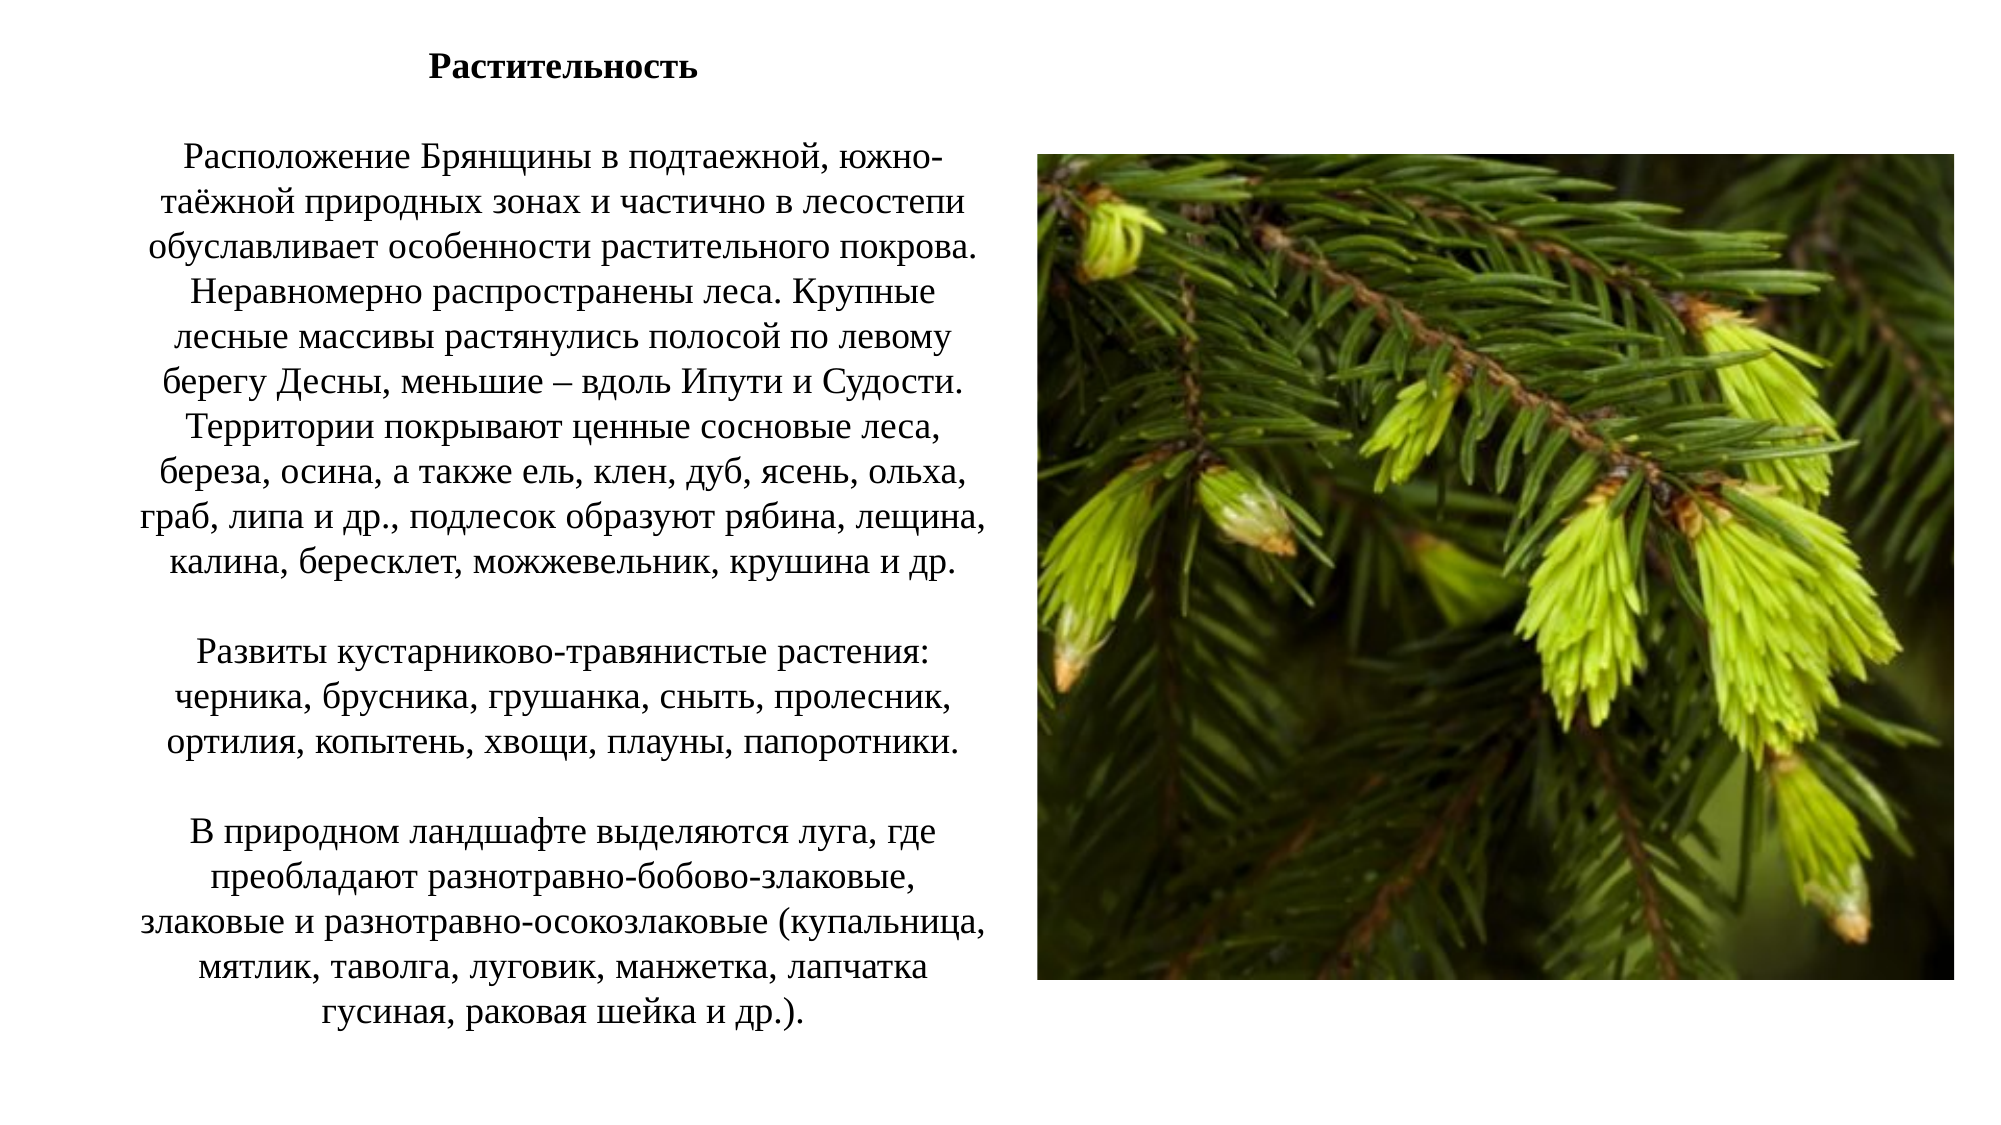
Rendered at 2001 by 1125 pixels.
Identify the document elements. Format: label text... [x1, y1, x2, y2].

text_box Растительность Расположение Брянщины в подтаежной, южно-таёжной природных зонах и частично в лесостепи обуславливает особенности растительного покрова. Неравномерно распространены леса. Крупные лесные массивы растянулись полосой по левому берегу Десны, меньшие – вдоль Ипути и Судости. Территории покрывают ценные сосновые леса, береза, осина, а также ель, клен, дуб, ясень, ольха, граб, липа и др., подлесок образуют рябина, лещина, калина, бересклет, можжевельник, крушина и др. Развиты кустарниково-травянистые растения: черника, брусника, грушанка, сныть, пролесник, ортилия, копытень, хвощи, плауны, папоротники. В природном ландшафте выделяются луга, где преобладают разнотравно-бобово-злаковые, злаковые и разнотравно-осокозлаковые (купальница, мятлик, таволга, луговик, манжетка, лапчатка гусиная, раковая шейка и др.). [120, 33, 1007, 1038]
picture [1037, 153, 1955, 980]
